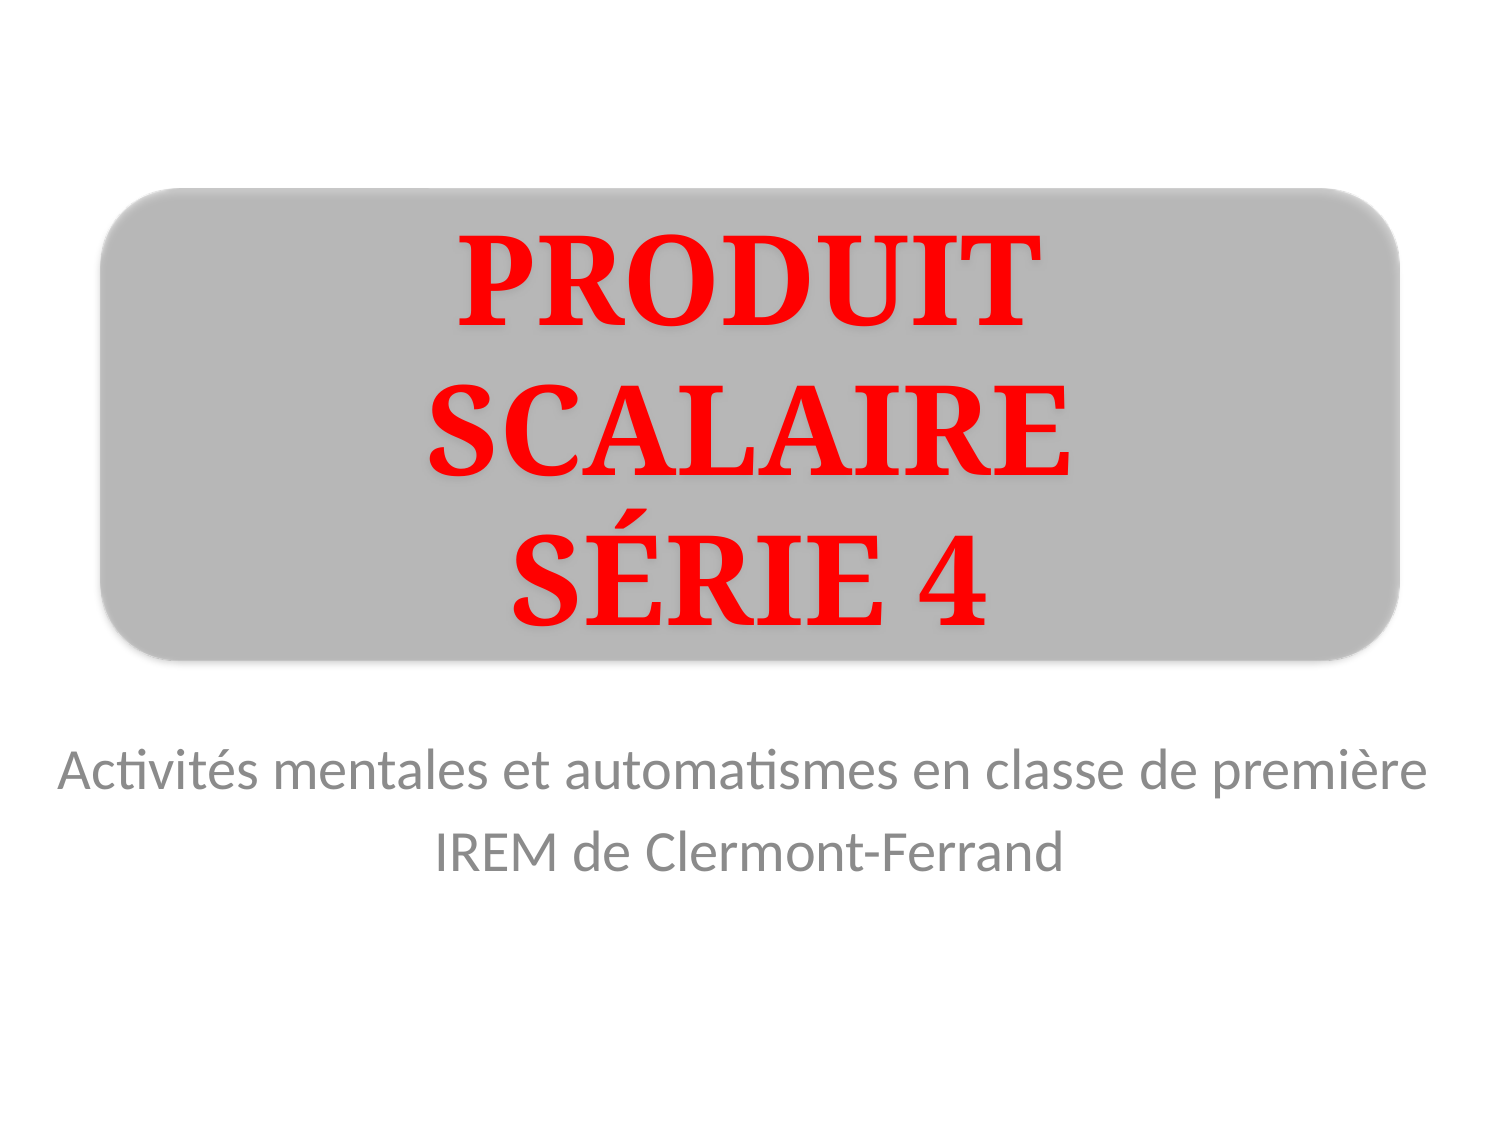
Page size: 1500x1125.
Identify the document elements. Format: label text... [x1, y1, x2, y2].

text_box PRODUIT SCALAIRE Série 4 [100, 188, 1402, 664]
subtitle Activités mentales et automatismes en classe de première IREM de Clermont-Ferrand [0, 723, 1500, 1012]
